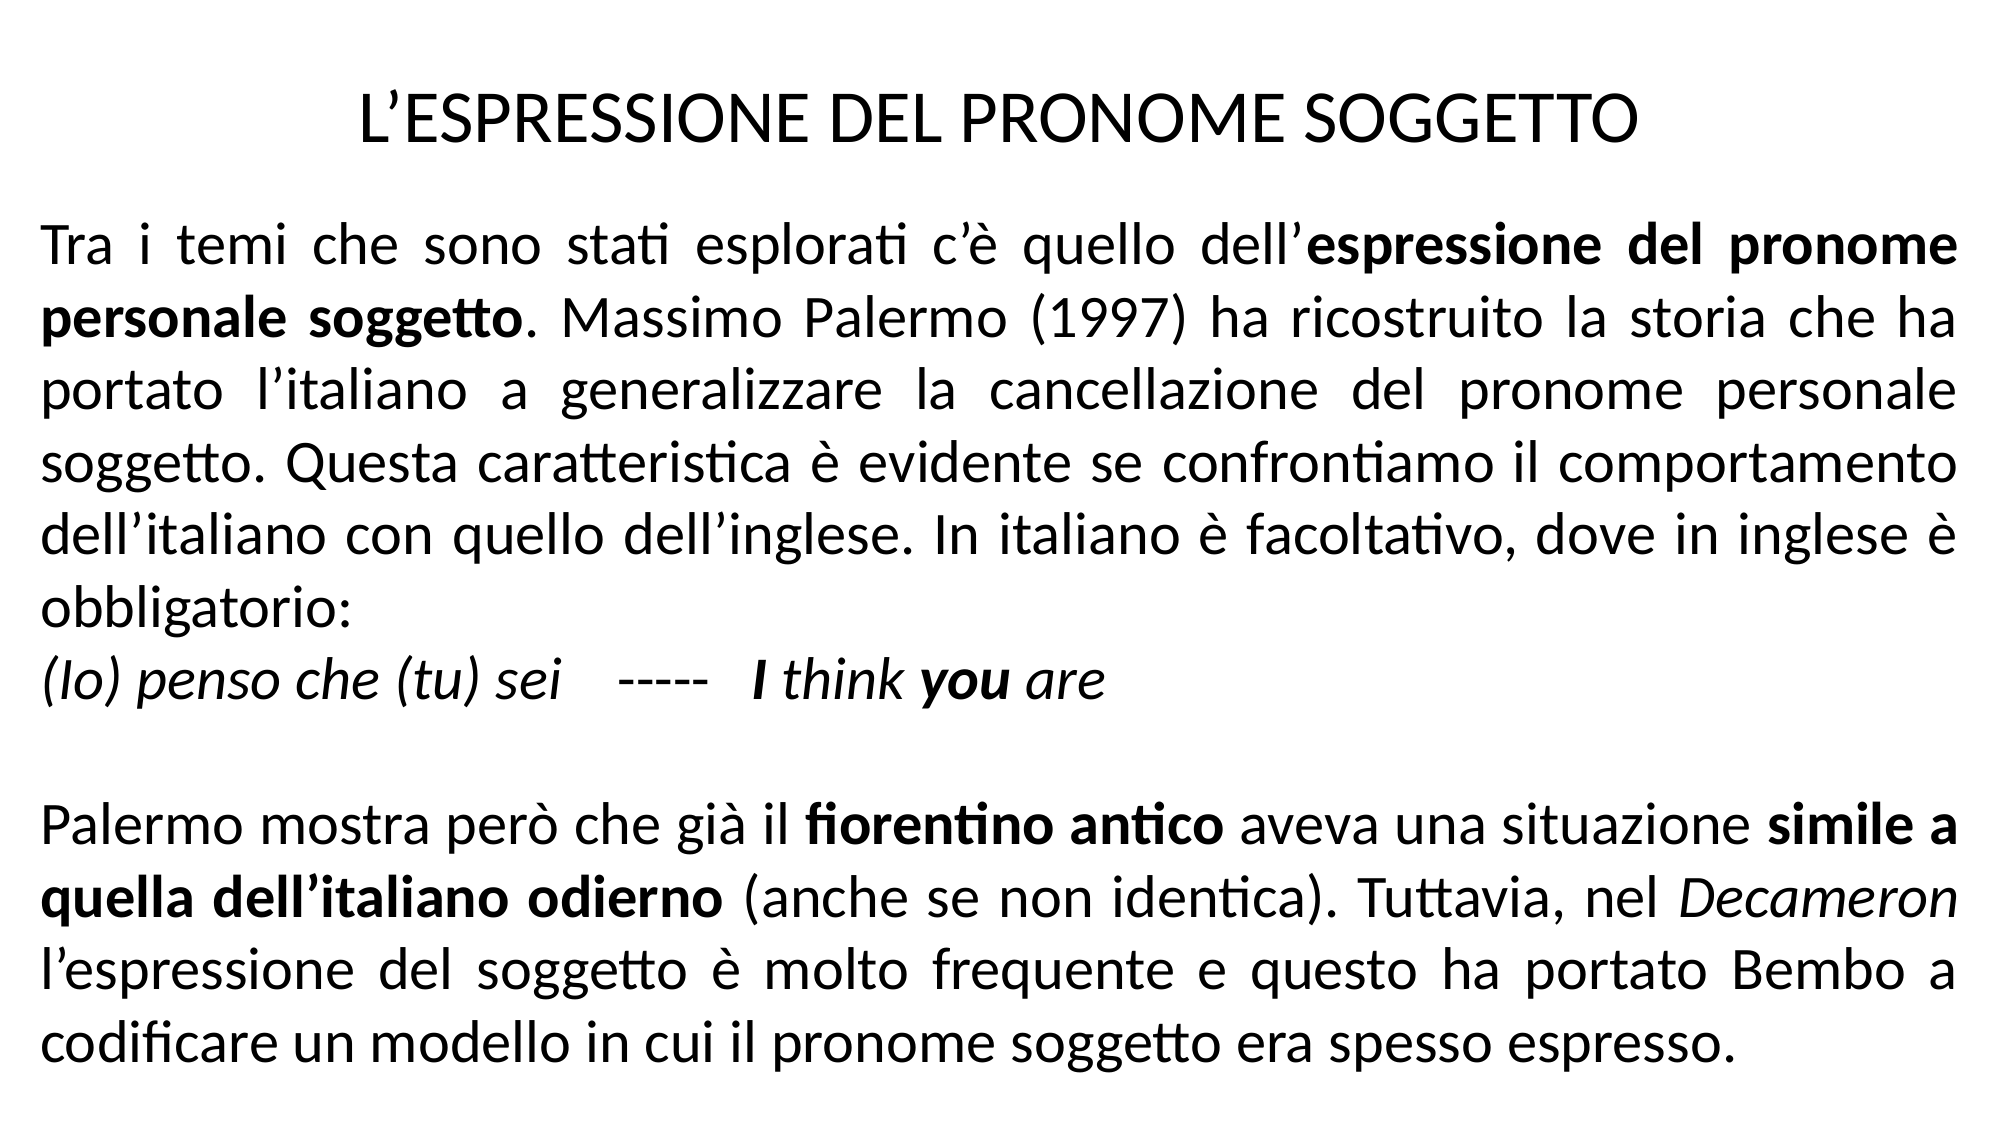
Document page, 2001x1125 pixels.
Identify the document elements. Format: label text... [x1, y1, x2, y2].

text_box Tra i temi che sono stati esplorati c’è quello dell’espressione del pronome personale soggetto. Massimo Palermo (1997) ha ricostruito la storia che ha portato l’italiano a generalizzare la cancellazione del pronome personale soggetto. Questa caratteristica è evidente se confrontiamo il comportamento dell’italiano con quello dell’inglese. In italiano è facoltativo, dove in inglese è obbligatorio: (Io) penso che (tu) sei ----- I think you are Palermo mostra però che già il fiorentino antico aveva una situazione simile a quella dell’italiano odierno (anche se non identica). Tuttavia, nel Decameron l’espressione del soggetto è molto frequente e questo ha portato Bembo a codificare un modello in cui il pronome soggetto era spesso espresso. [25, 197, 1975, 1082]
text_box L’ESPRESSIONE DEL PRONOME SOGGETTO [53, 60, 1947, 166]
